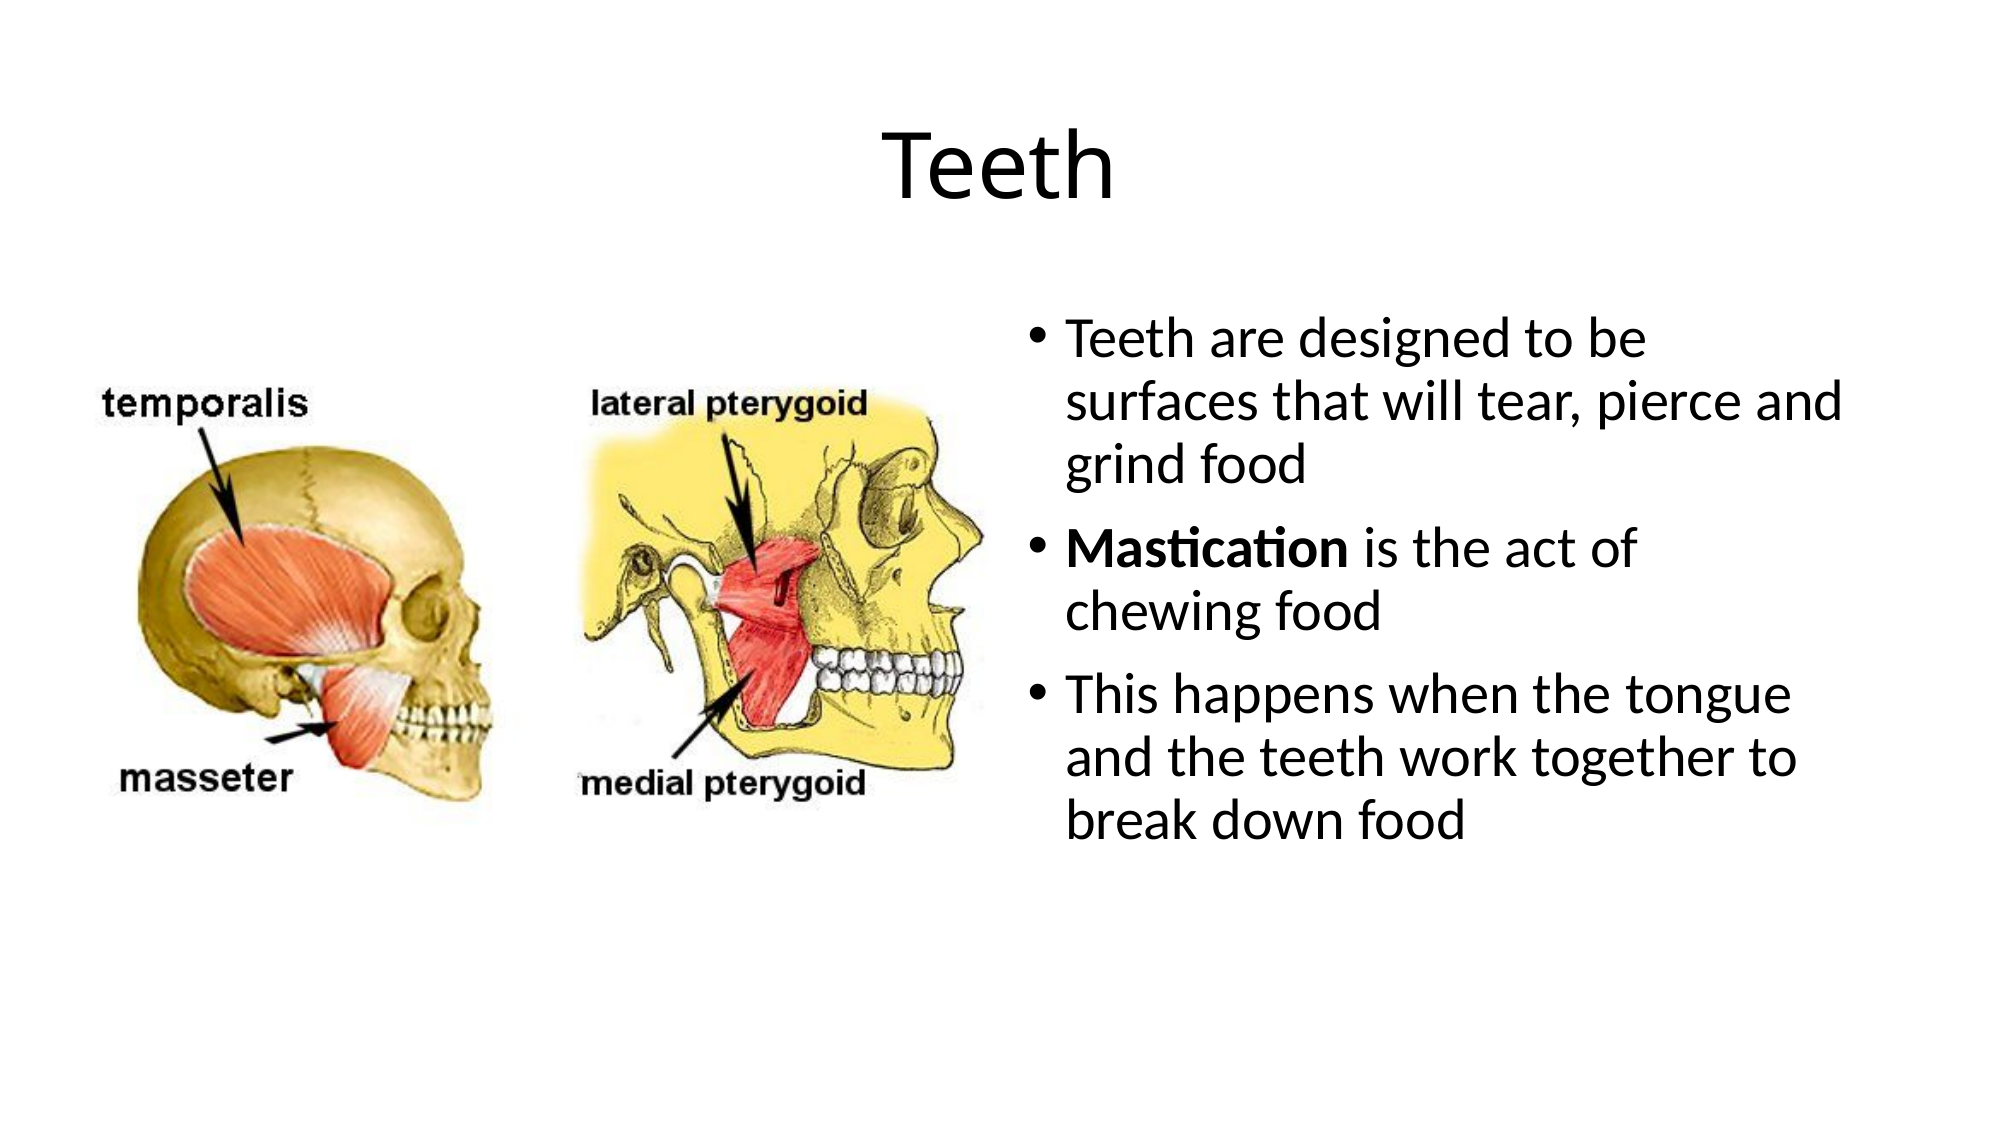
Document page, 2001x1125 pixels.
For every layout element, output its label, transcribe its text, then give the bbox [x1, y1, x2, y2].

picture [82, 359, 1000, 826]
title Teeth [137, 59, 1863, 278]
list Teeth are designed to be surfaces that will tear, pierce and grind food Mastication is the act of chewing food This happens when the tongue and the teeth work together to break down food [1012, 299, 1863, 1014]
